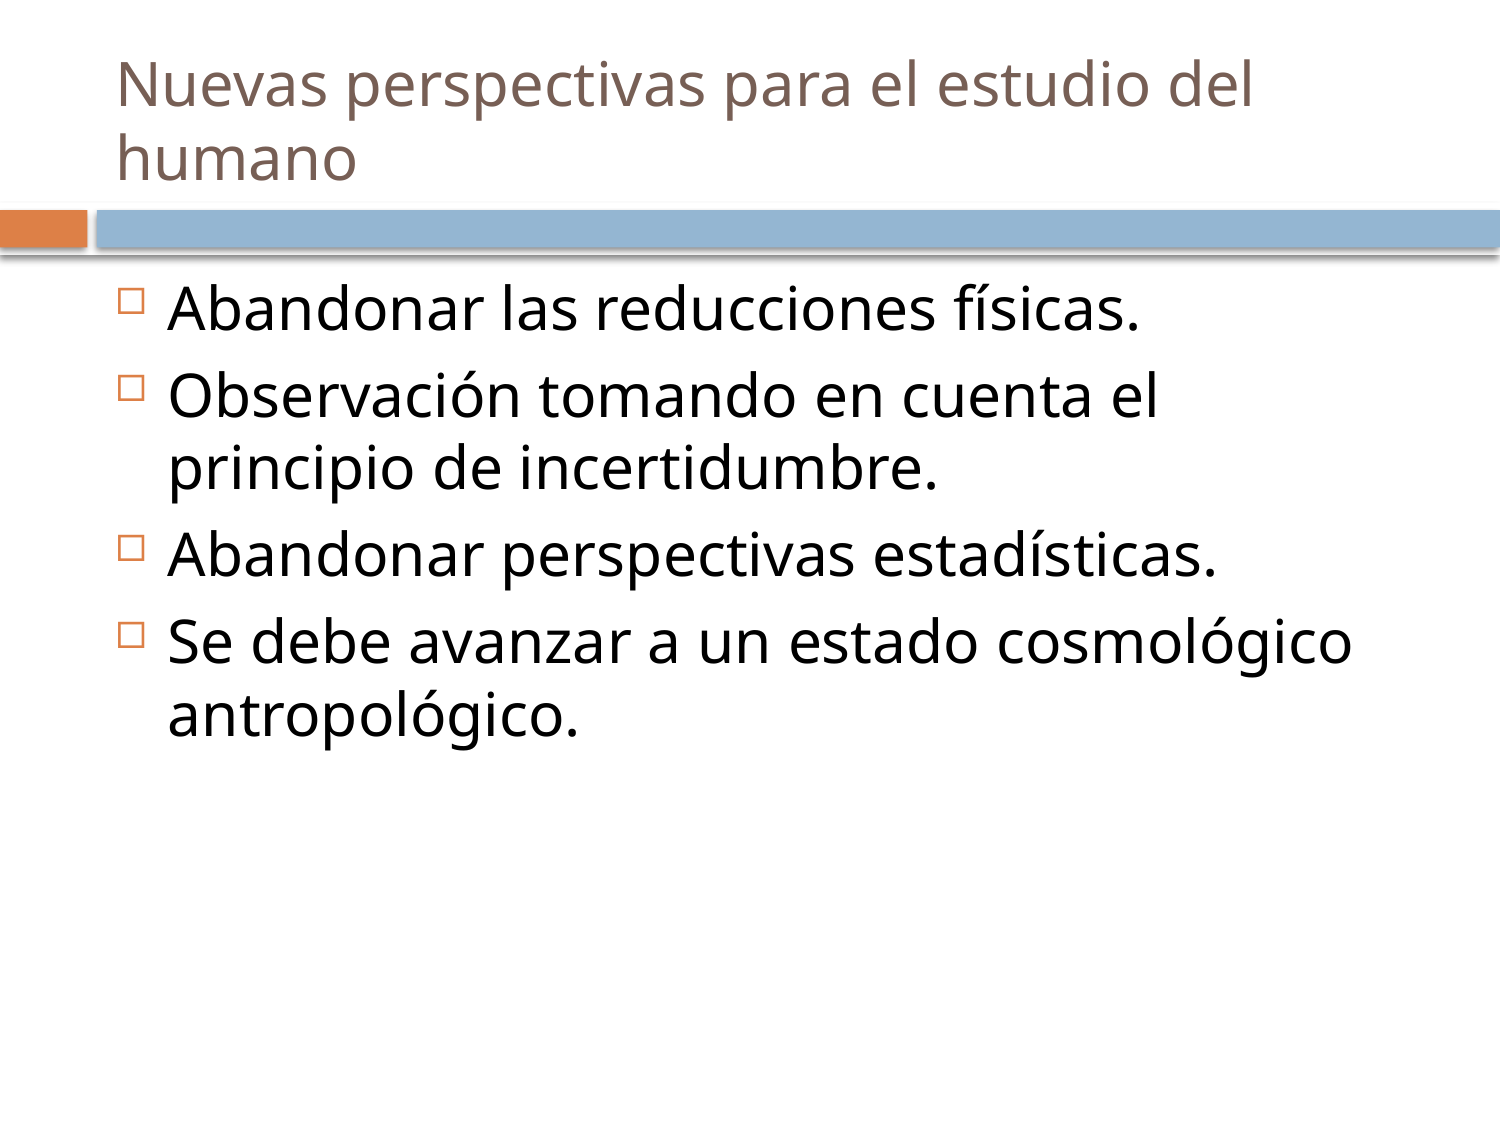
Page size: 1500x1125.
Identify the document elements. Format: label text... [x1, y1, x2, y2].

list Abandonar las reducciones físicas. Observación tomando en cuenta el principio de incertidumbre. Abandonar perspectivas estadísticas. Se debe avanzar a un estado cosmológico antropológico. [100, 262, 1438, 1000]
title Nuevas perspectivas para el estudio del humano [100, 37, 1438, 200]
